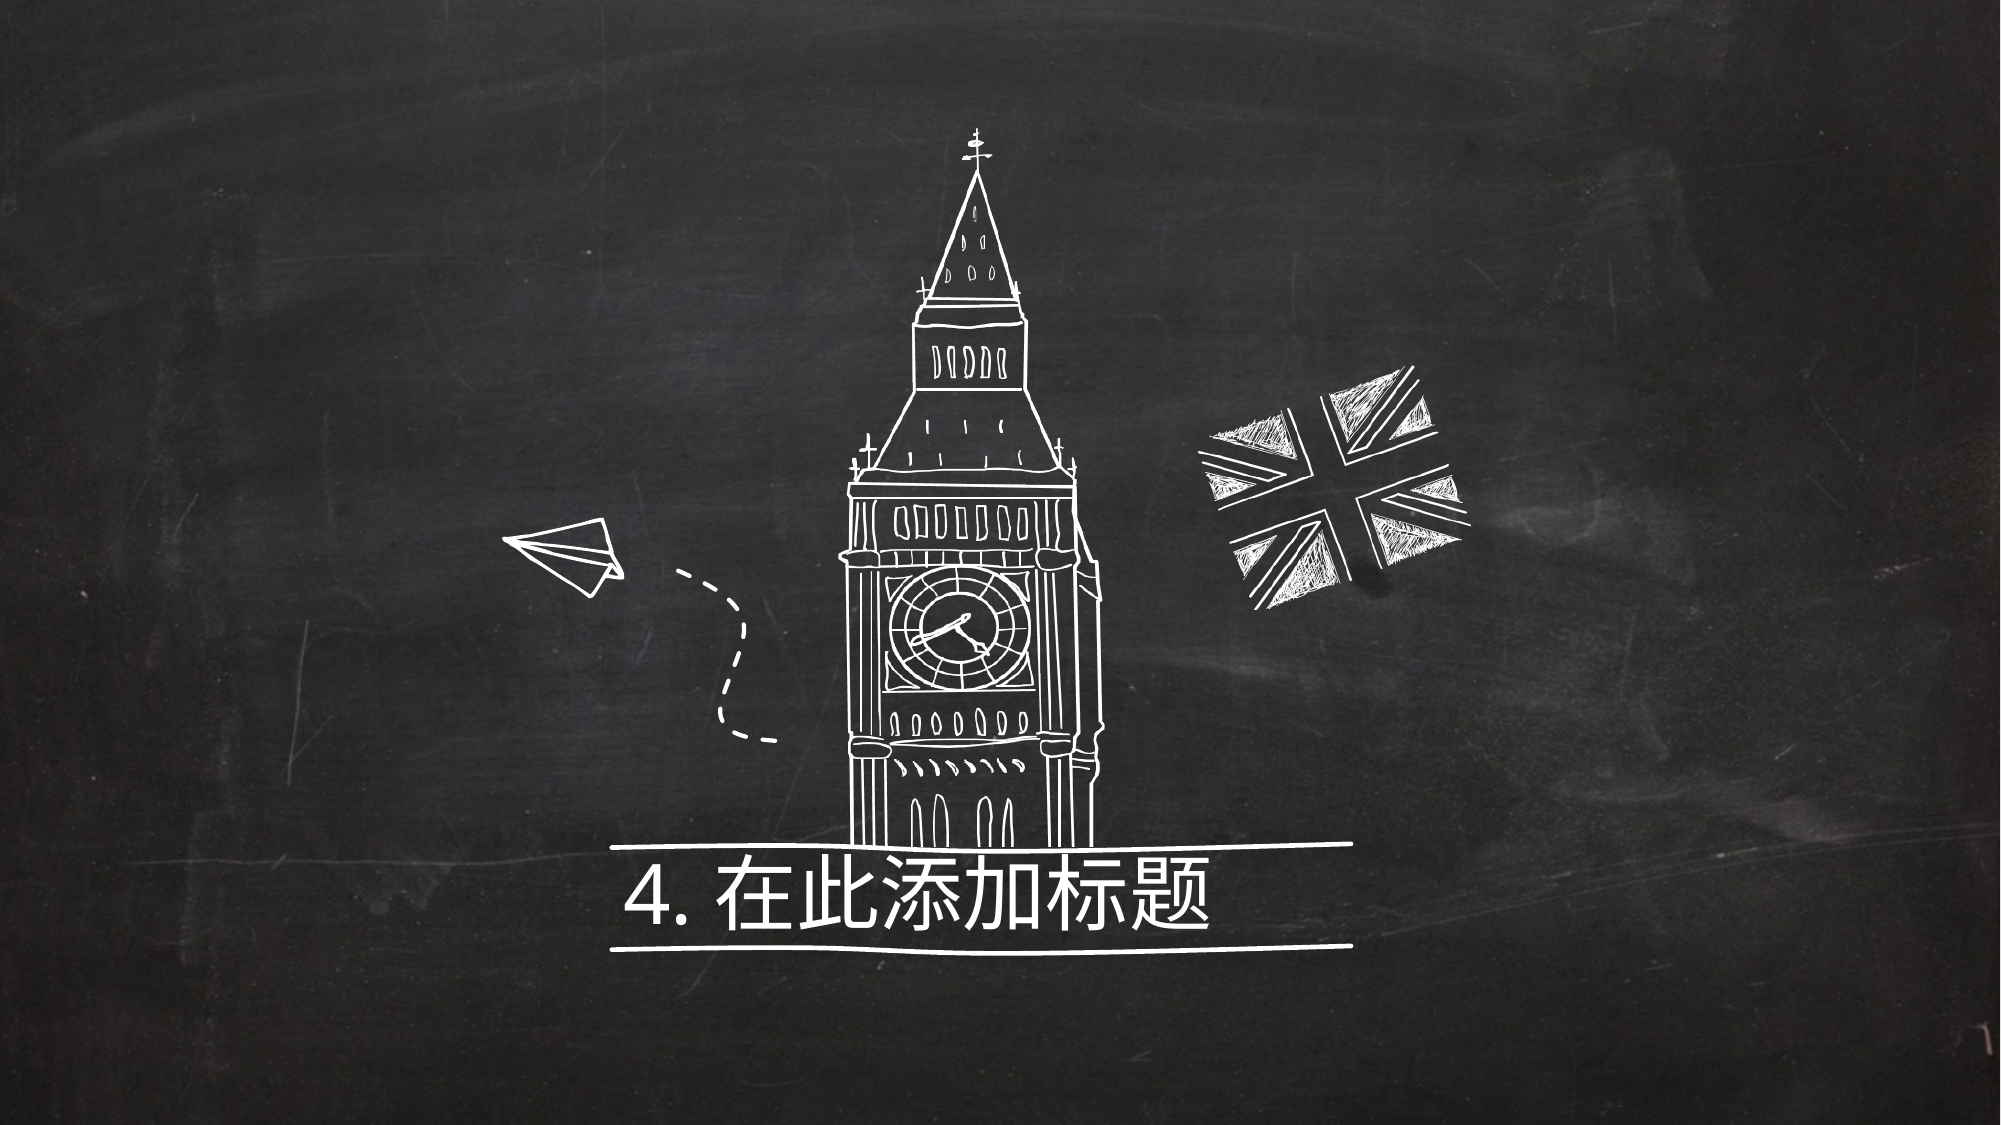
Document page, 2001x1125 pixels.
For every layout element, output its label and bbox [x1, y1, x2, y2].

text_box [608, 833, 1352, 954]
text_box [501, 517, 778, 742]
picture [0, 0, 2001, 1125]
